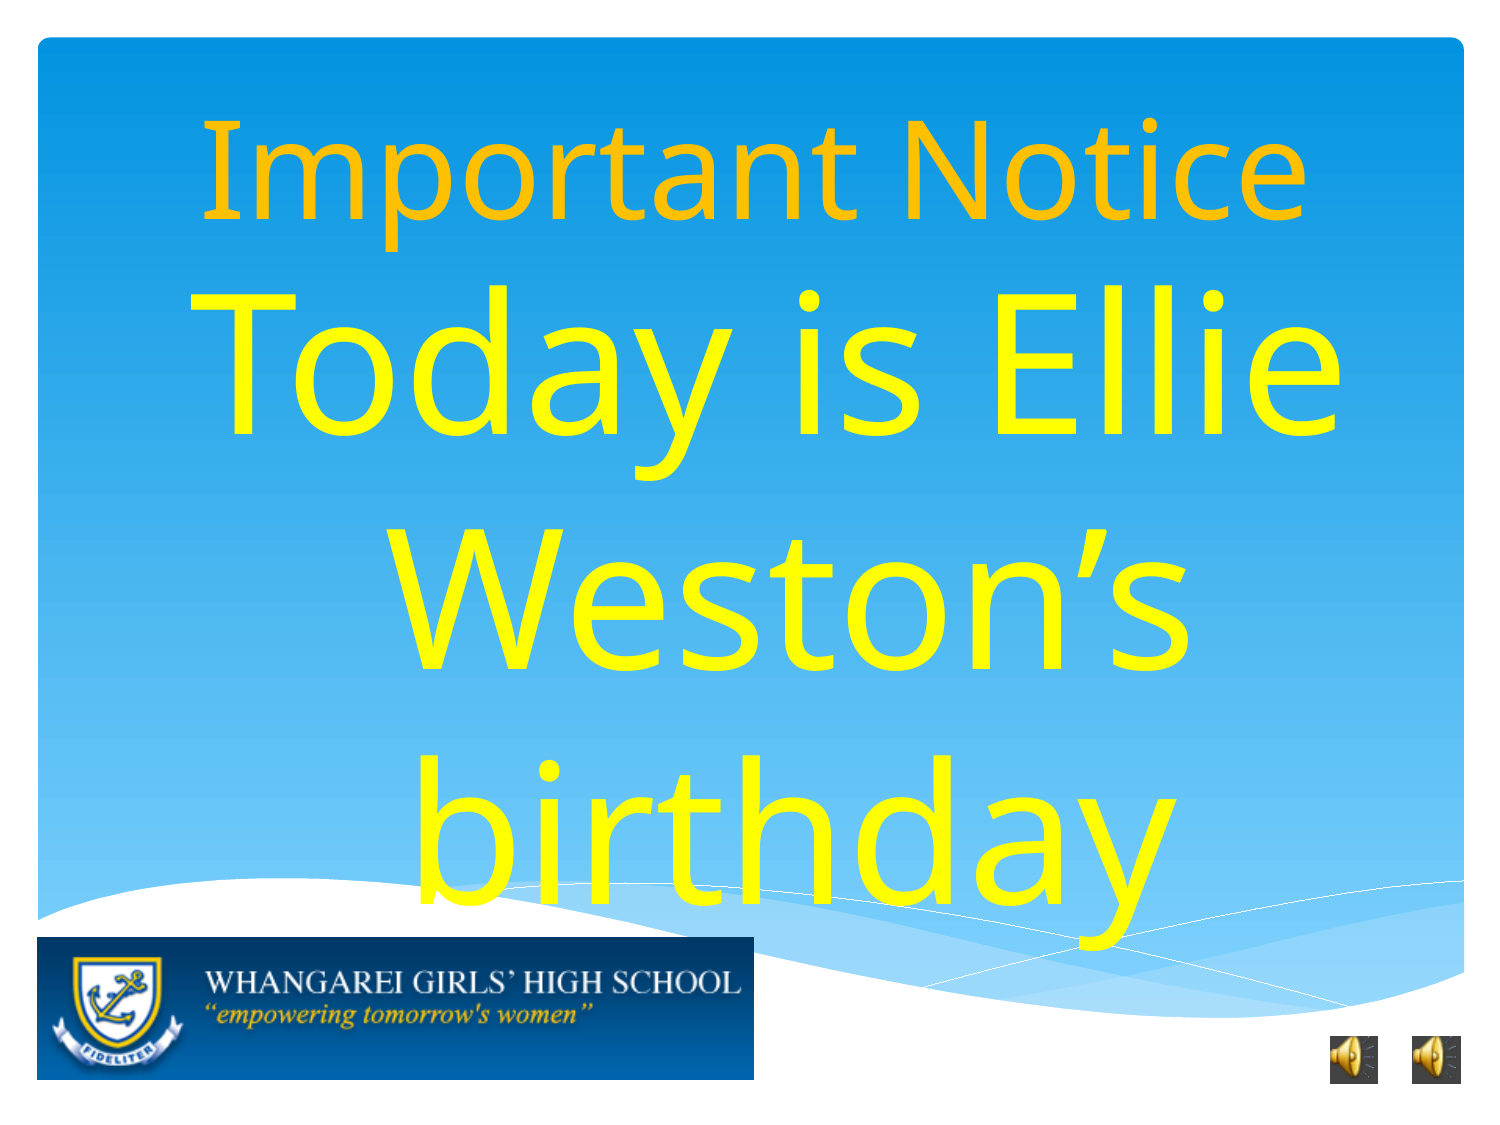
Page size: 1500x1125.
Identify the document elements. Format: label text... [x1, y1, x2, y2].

picture [37, 937, 754, 1080]
picture [1328, 1034, 1380, 1086]
text_box Important Notice [149, 37, 1362, 255]
text_box Today is Ellie Weston’s birthday [149, 231, 1391, 963]
picture [1411, 1034, 1462, 1086]
